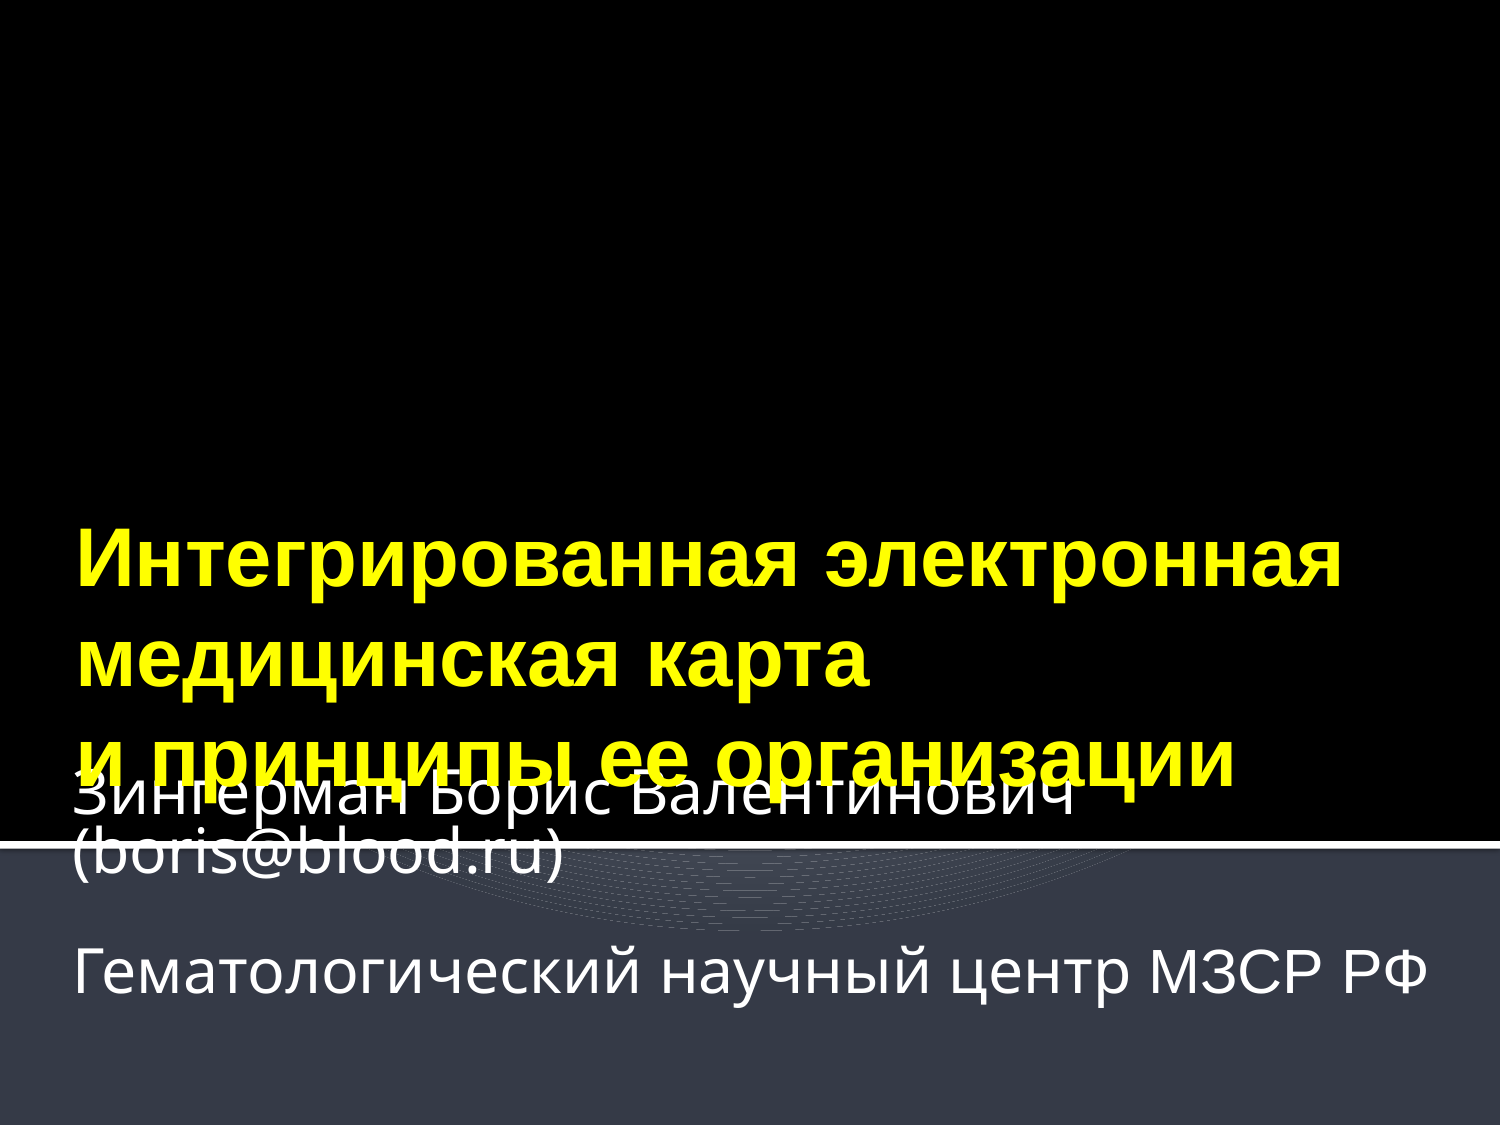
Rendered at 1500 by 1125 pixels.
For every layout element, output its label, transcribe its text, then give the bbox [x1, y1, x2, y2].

text_box Интегрированная электронная медицинская карта и принципы ее организации [60, 495, 1385, 811]
subtitle Зингерман Борис Валентинович (boris@blood.ru) Гематологический научный центр МЗСР РФ [52, 857, 1448, 1067]
